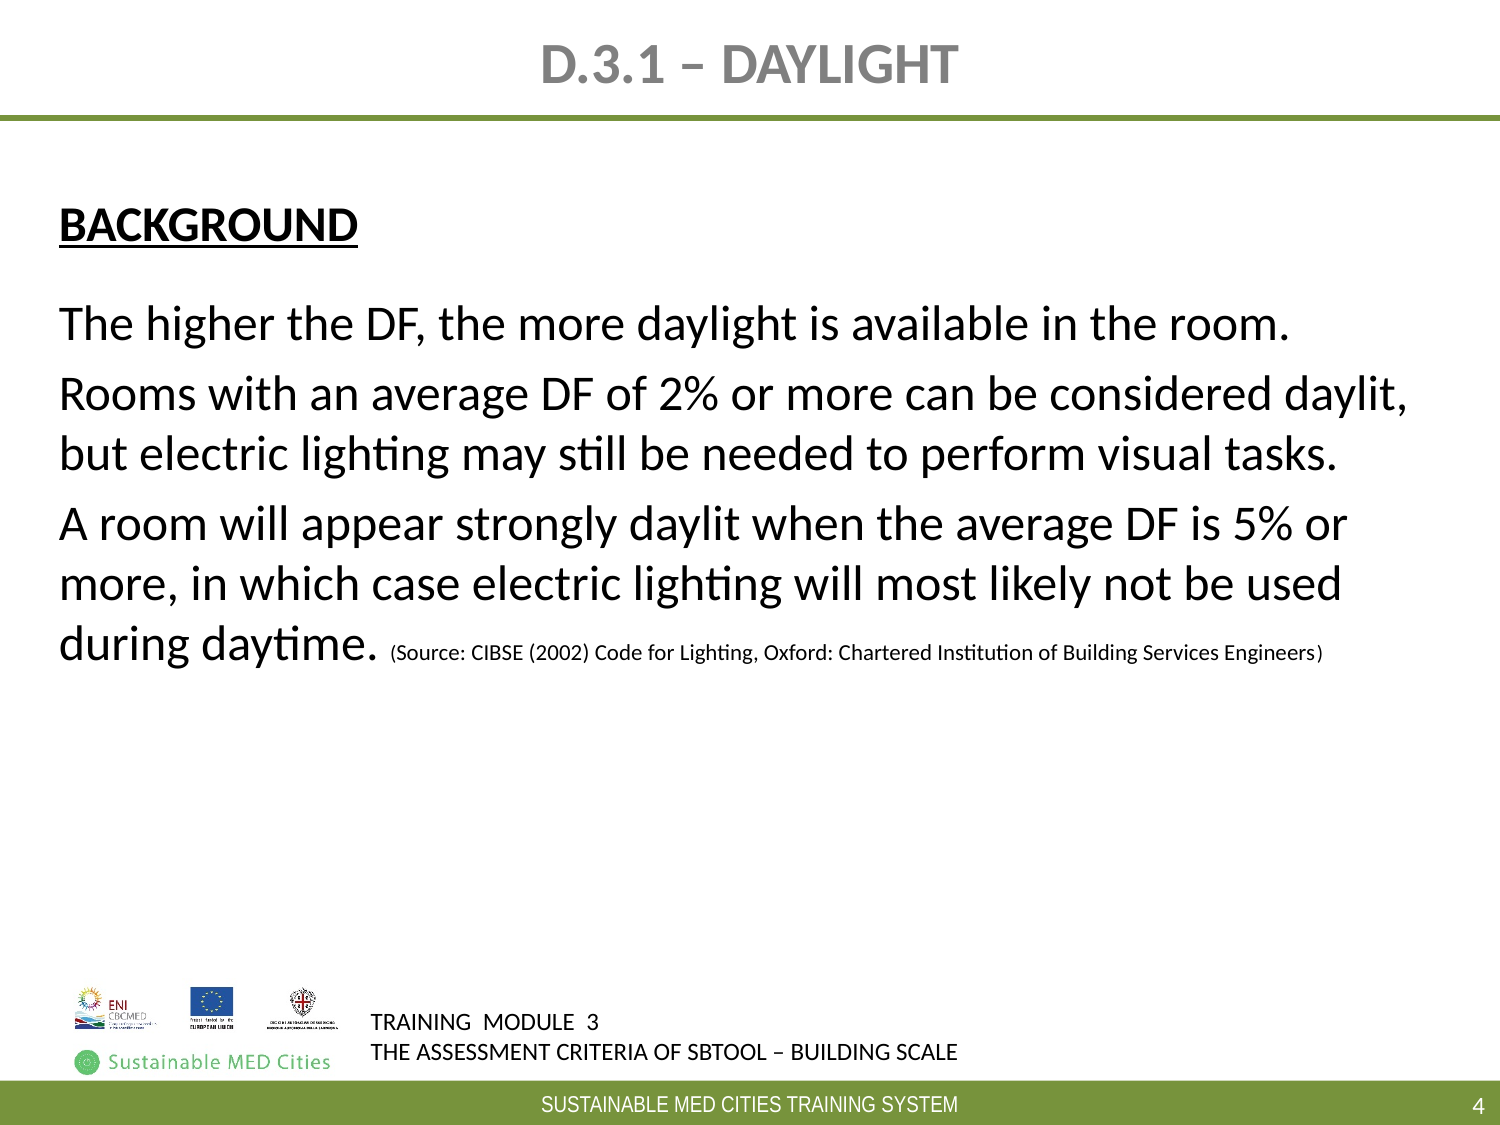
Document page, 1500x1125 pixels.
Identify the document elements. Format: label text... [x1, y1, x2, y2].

picture [62, 978, 356, 1080]
title D.3.1 – DAYLIGHT [0, 0, 1500, 121]
text_box BACKGROUND The higher the DF, the more daylight is available in the room. Rooms with an average DF of 2% or more can be considered daylit, but electric lighting may still be needed to perform visual tasks. A room will appear strongly daylit when the average DF is 5% or more, in which case electric lighting will most likely not be used during daytime. (Source: CIBSE (2002) Code for Lighting, Oxford: Chartered Institution of Building Services Engineers) [43, 184, 1452, 944]
slide_number 4 [1399, 1074, 1500, 1125]
